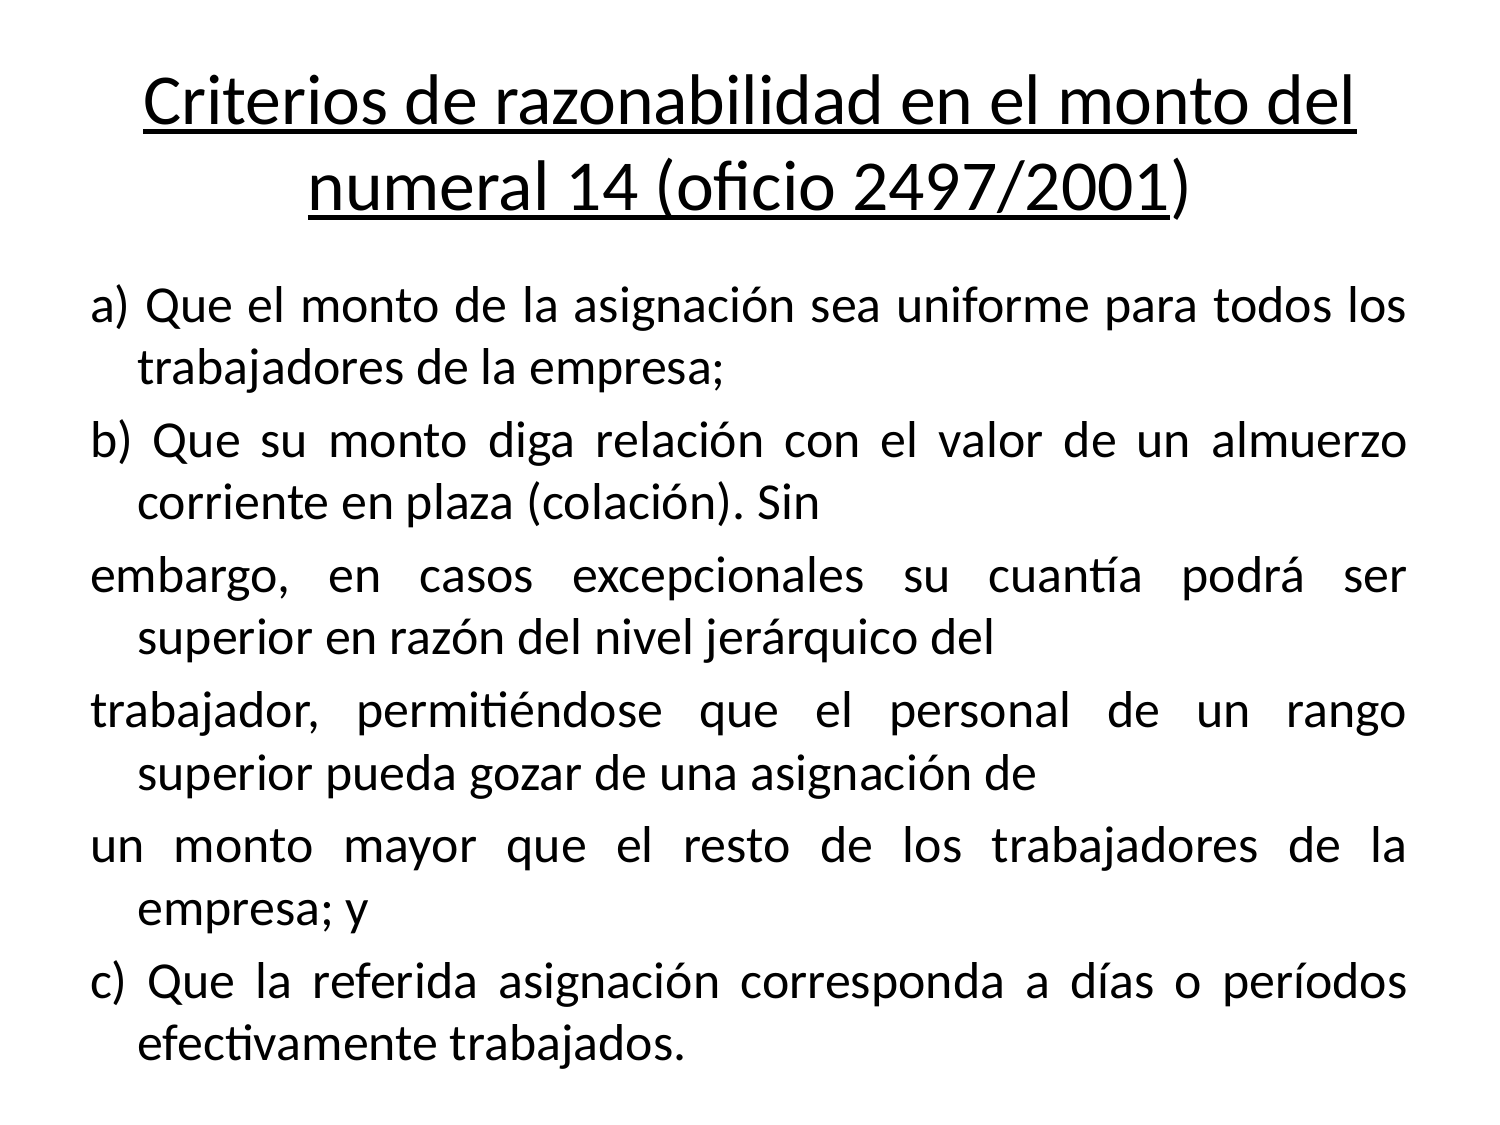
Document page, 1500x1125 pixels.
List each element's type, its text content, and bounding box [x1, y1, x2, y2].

title Criterios de razonabilidad en el monto del numeral 14 (oficio 2497/2001) [74, 44, 1426, 233]
list a) Que el monto de la asignación sea uniforme para todos los trabajadores de la empresa; b) Que su monto diga relación con el valor de un almuerzo corriente en plaza (colación). Sin embargo, en casos excepcionales su cuantía podrá ser superior en razón del nivel jerárquico del trabajador, permitiéndose que el personal de un rango superior pueda gozar de una asignación de un monto mayor que el resto de los trabajadores de la empresa; y c) Que la referida asignación corresponda a días o períodos efectivamente trabajados. [74, 262, 1426, 1083]
